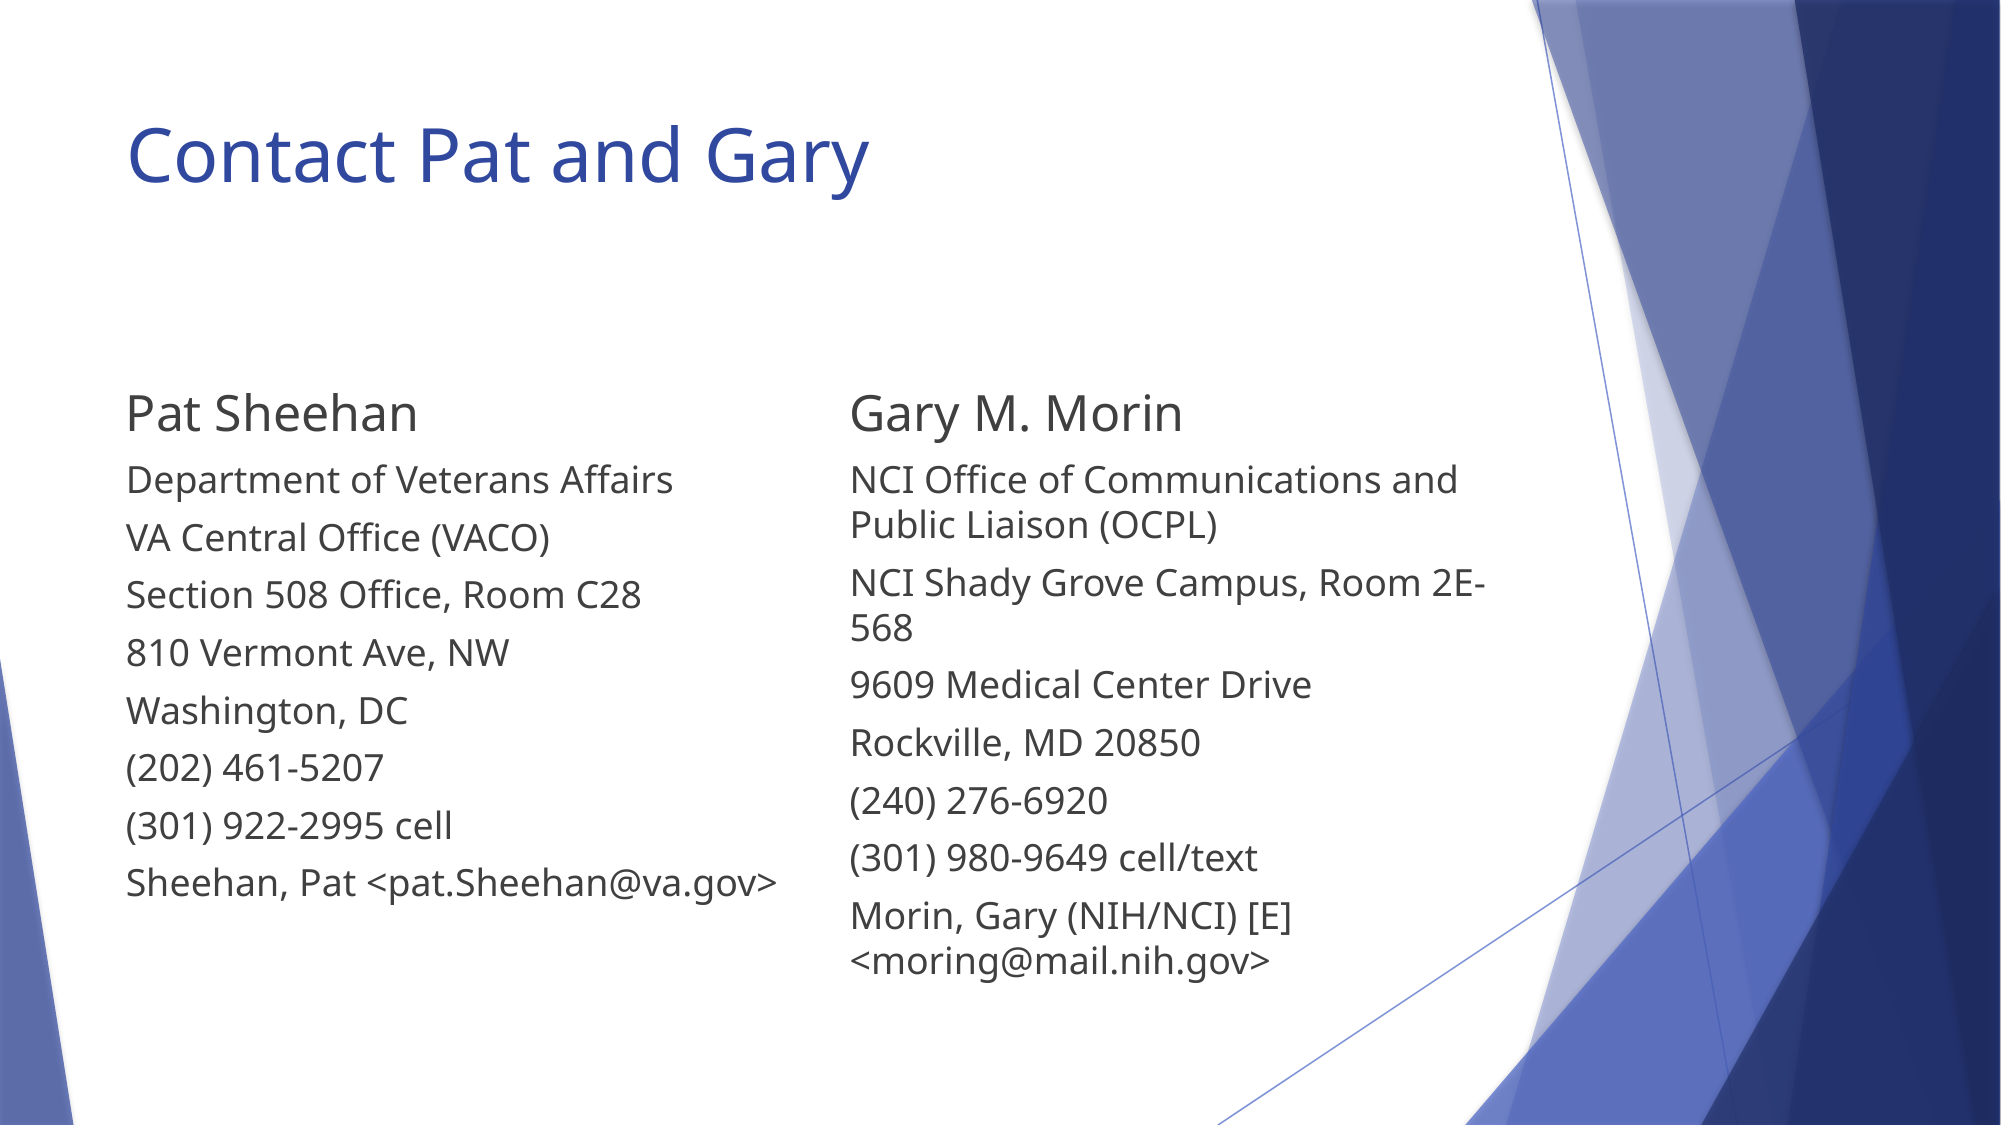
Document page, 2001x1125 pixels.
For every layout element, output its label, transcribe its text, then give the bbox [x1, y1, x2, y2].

list Pat Sheehan [110, 354, 798, 448]
list Department of Veterans Affairs VA Central Office (VACO) Section 508 Office, Room C28 810 Vermont Ave, NW Washington, DC (202) 461-5207 (301) 922-2995 cell Sheehan, Pat <pat.Sheehan@va.gov> [110, 448, 798, 991]
title Contact Pat and Gary [111, 99, 1522, 317]
list Gary M. Morin [834, 354, 1522, 449]
list NCI Office of Communications and Public Liaison (OCPL) NCI Shady Grove Campus, Room 2E-568 9609 Medical Center Drive Rockville, MD 20850 (240) 276-6920 (301) 980-9649 cell/text Morin, Gary (NIH/NCI) [E] <moring@mail.nih.gov> [834, 449, 1522, 991]
